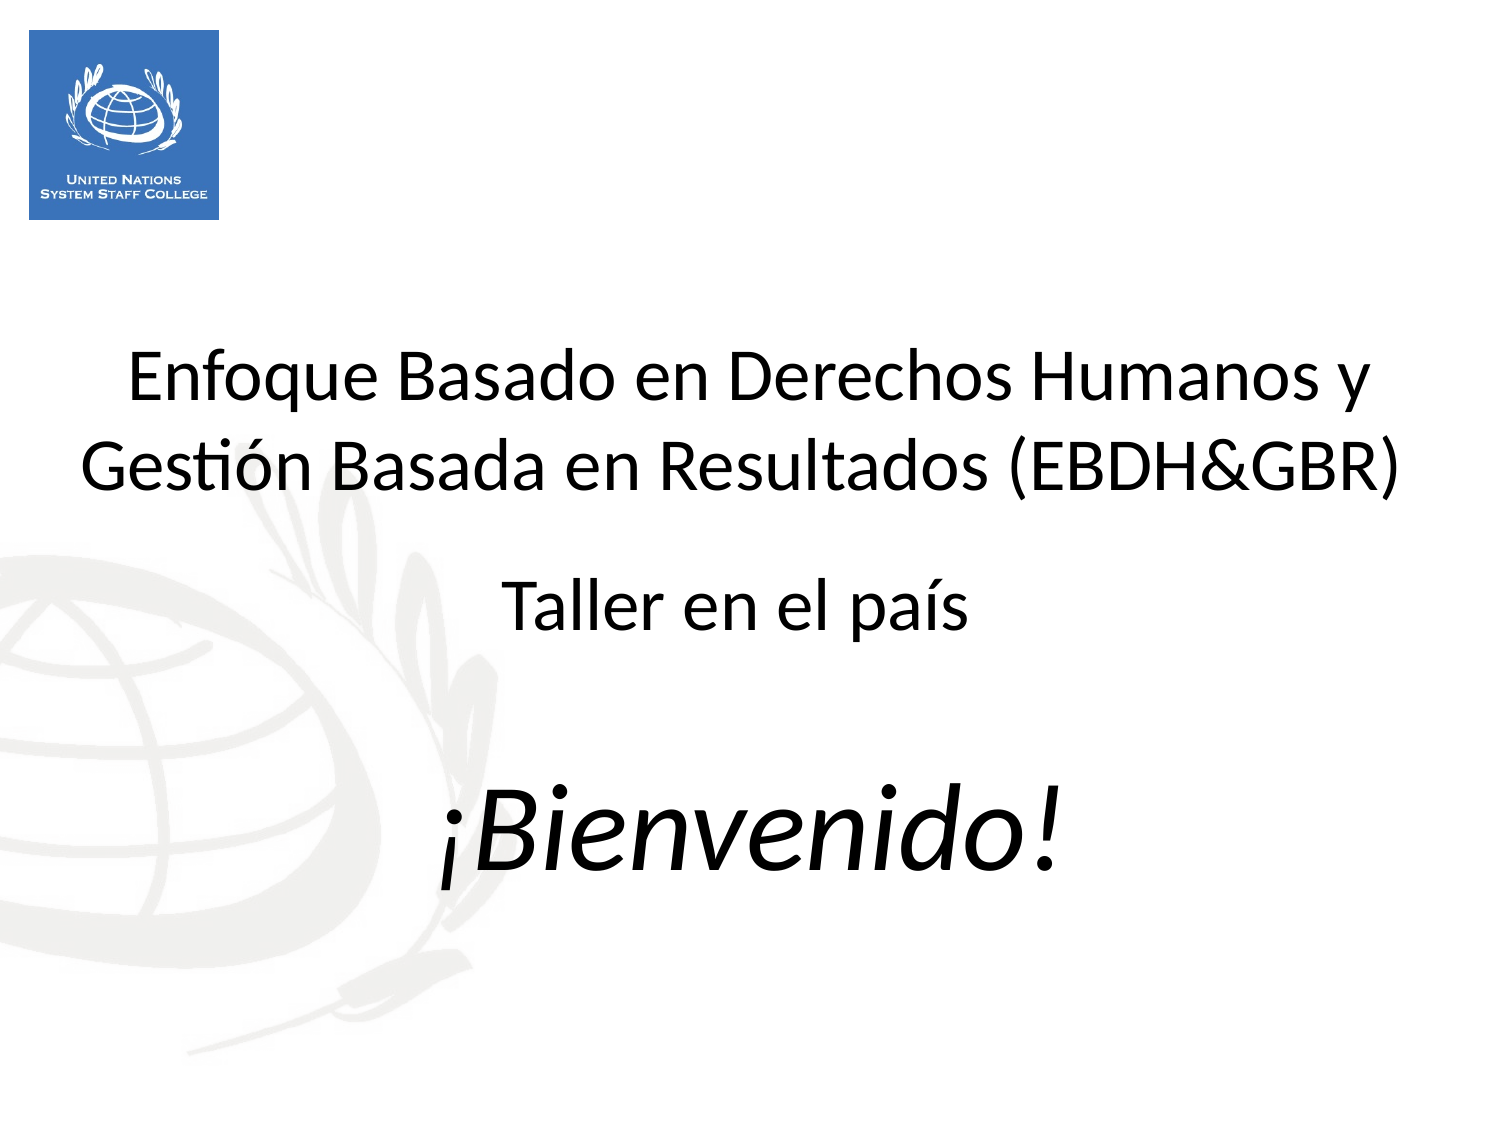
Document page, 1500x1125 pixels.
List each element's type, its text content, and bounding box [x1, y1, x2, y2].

picture [29, 30, 219, 220]
text_box Enfoque Basado en Derechos Humanos y Gestión Basada en Resultados (EBDH&GBR) Taller en el país ¡Bienvenido! [29, 516, 1471, 705]
